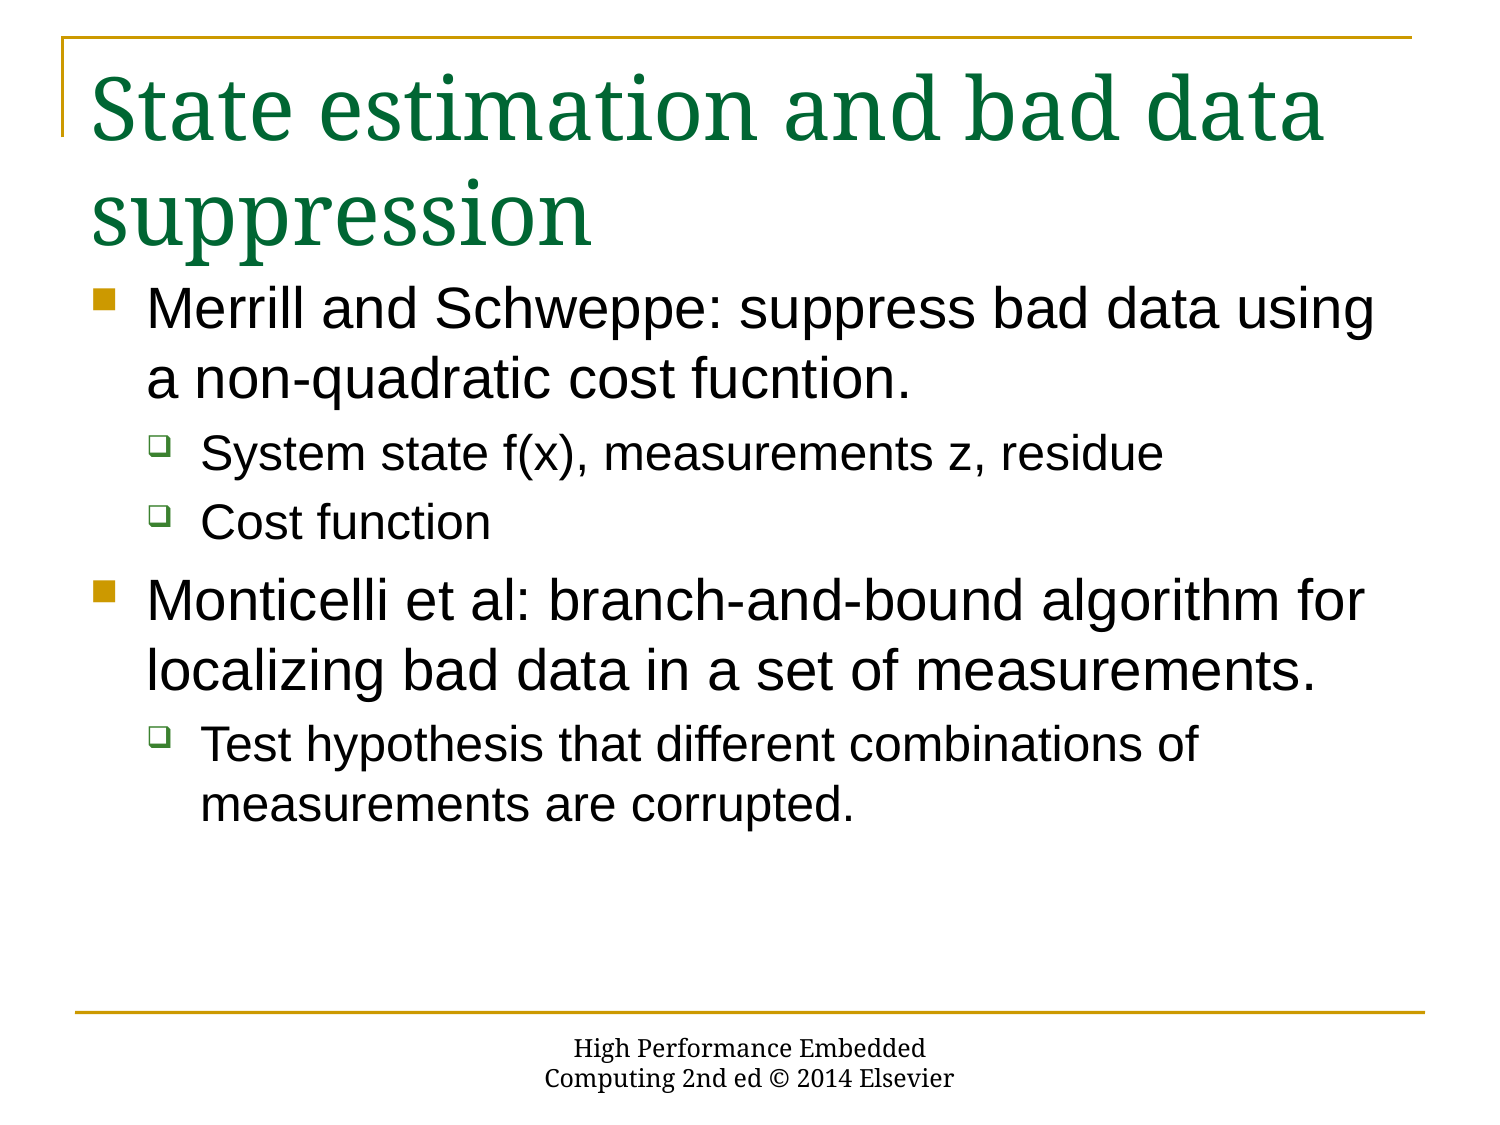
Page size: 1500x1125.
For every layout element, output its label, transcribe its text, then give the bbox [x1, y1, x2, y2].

footer High Performance Embedded Computing 2nd ed © 2014 Elsevier [512, 1025, 988, 1100]
title State estimation and bad data suppression [75, 45, 1425, 233]
